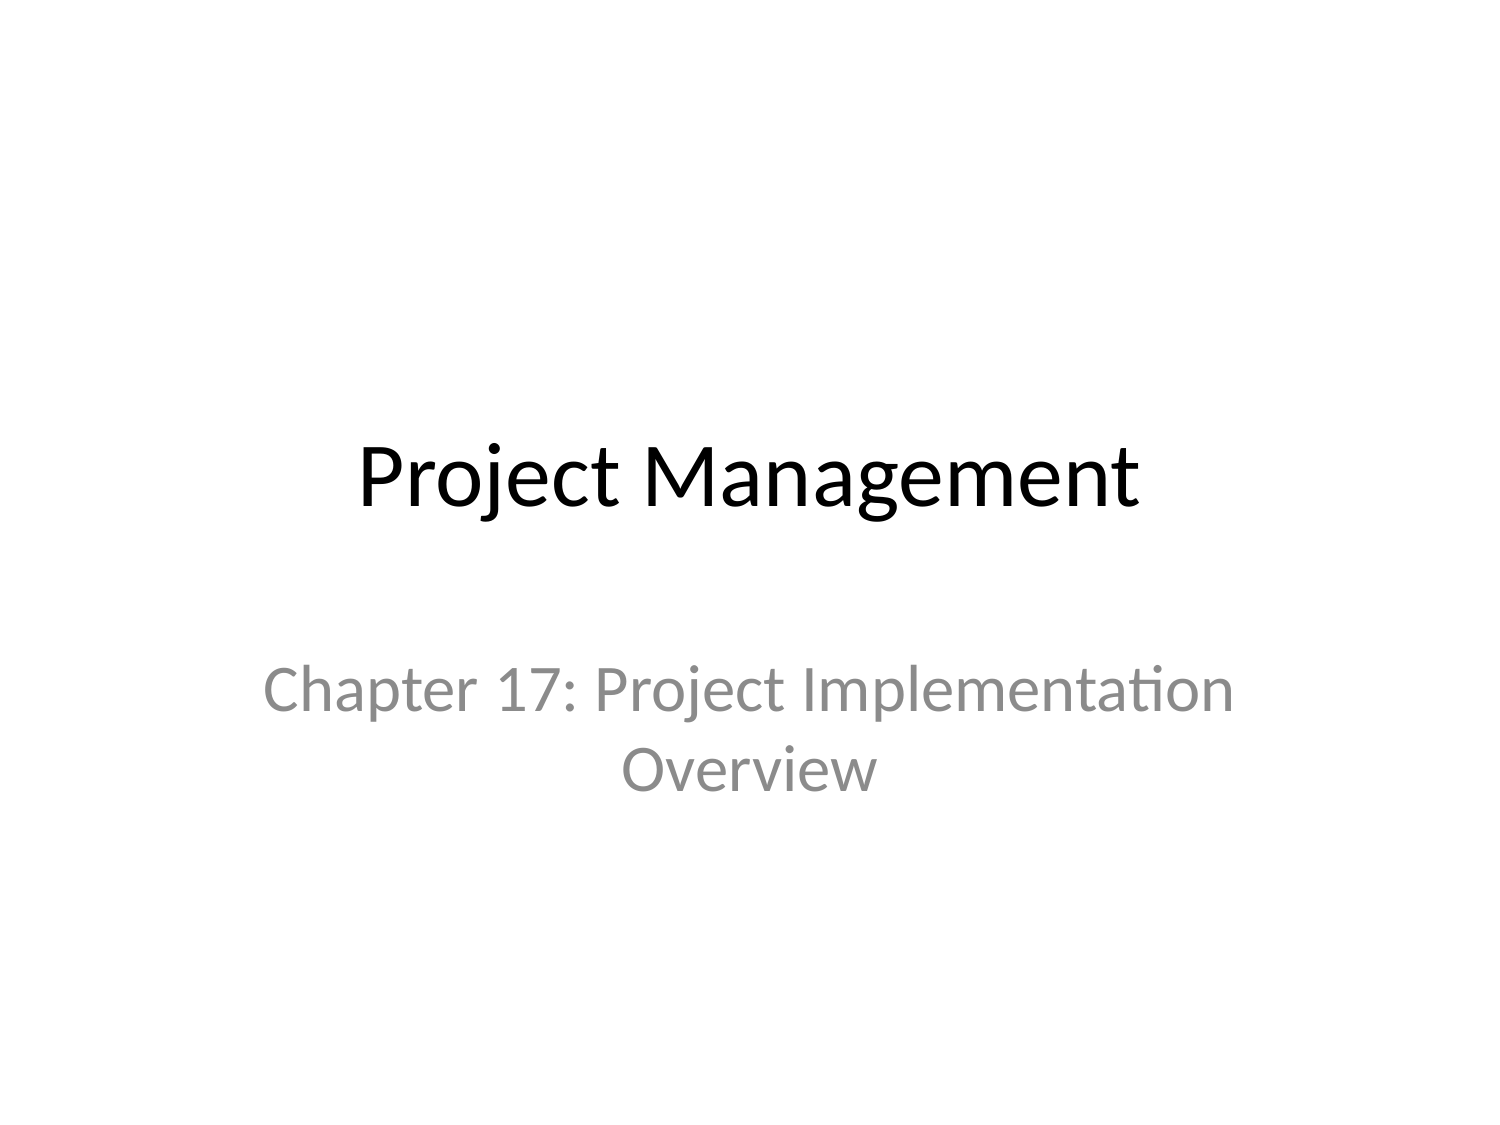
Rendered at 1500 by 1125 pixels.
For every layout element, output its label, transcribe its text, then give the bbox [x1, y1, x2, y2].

subtitle Chapter 17: Project Implementation Overview [225, 637, 1275, 925]
title Project Management [112, 349, 1388, 591]
